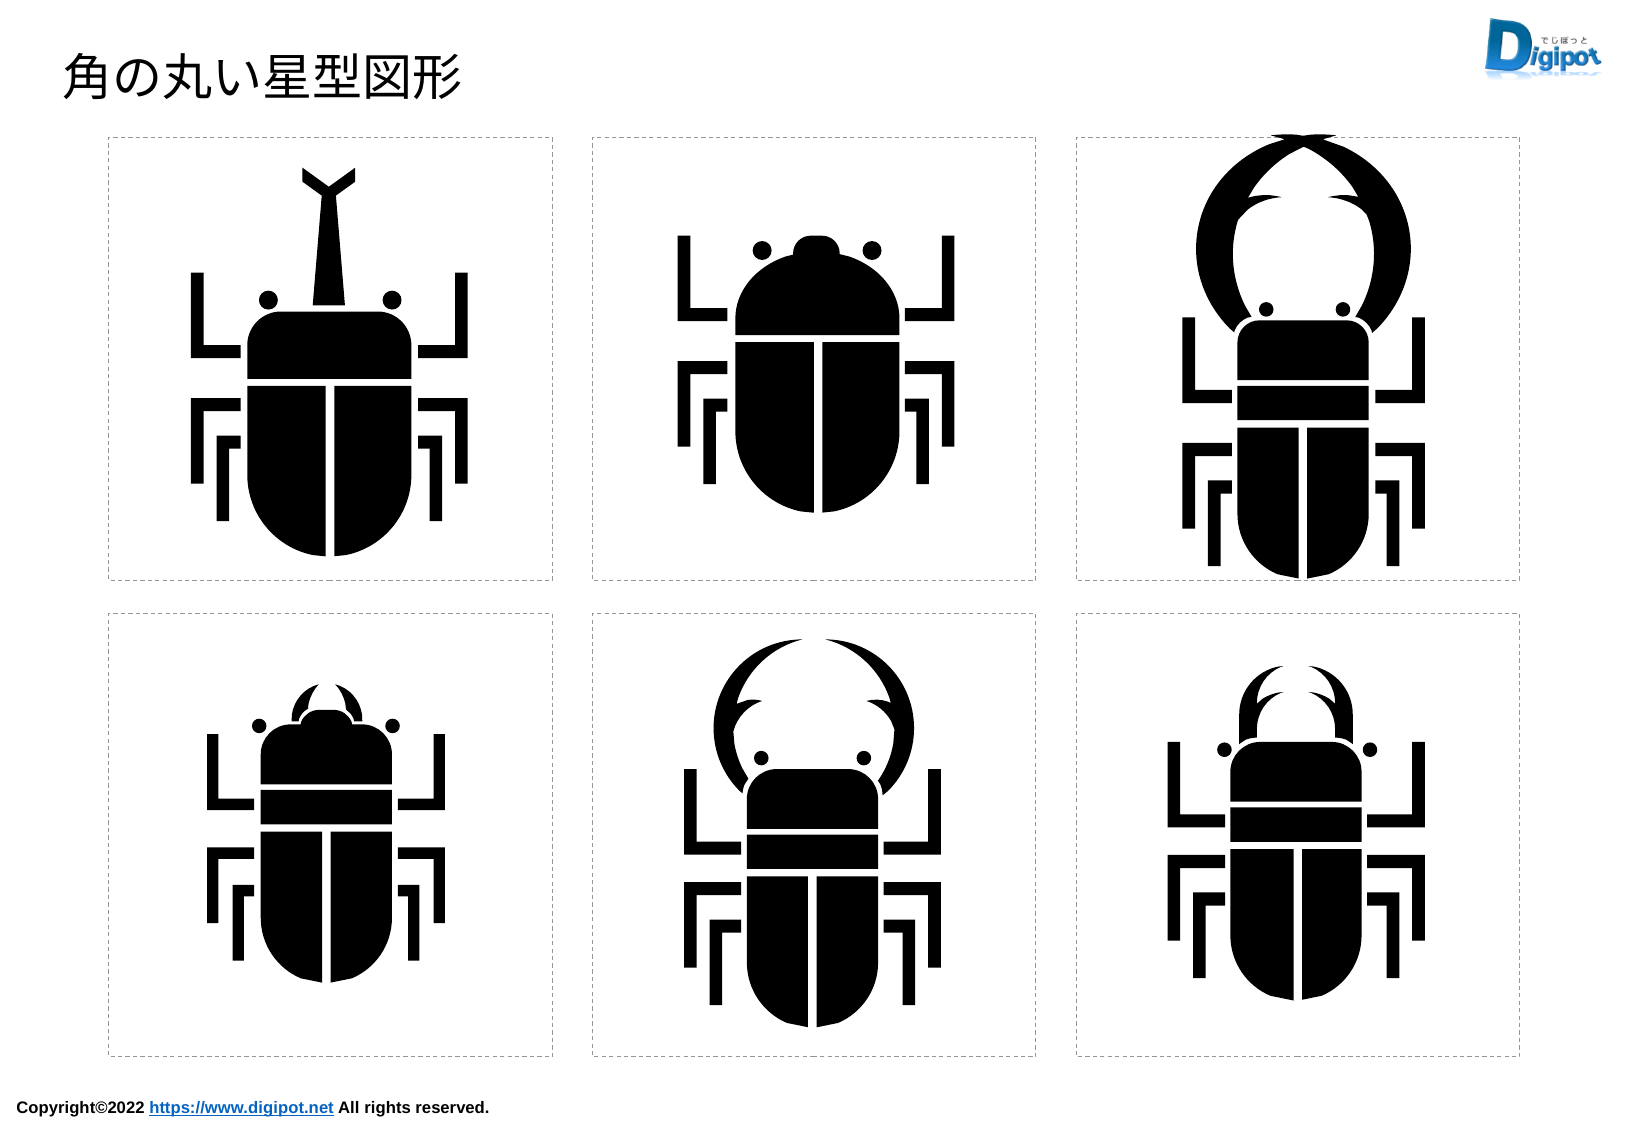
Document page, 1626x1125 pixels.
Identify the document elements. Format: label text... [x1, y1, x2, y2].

text_box [333, 384, 413, 558]
text_box [904, 398, 930, 485]
text_box [677, 234, 728, 322]
text_box [246, 384, 327, 558]
text_box [825, 638, 916, 798]
text_box [1216, 741, 1233, 759]
text_box [904, 234, 955, 322]
text_box [683, 881, 742, 969]
text_box [883, 768, 942, 856]
text_box [883, 919, 916, 1006]
text_box [712, 638, 803, 796]
text_box [1374, 442, 1426, 530]
text_box [417, 272, 469, 359]
text_box [1374, 316, 1426, 404]
text_box [397, 846, 446, 924]
text_box [1366, 741, 1426, 829]
text_box [259, 682, 401, 786]
text_box [250, 717, 268, 735]
text_box [821, 341, 901, 514]
text_box [745, 768, 880, 830]
text_box 角の丸い星型図形 [47, 38, 478, 113]
text_box [417, 397, 469, 485]
picture [1485, 18, 1602, 82]
text_box [1307, 664, 1354, 746]
text_box [1236, 385, 1370, 421]
text_box [702, 398, 728, 485]
text_box [259, 830, 324, 984]
text_box [815, 875, 880, 1029]
text_box [1301, 848, 1363, 1002]
text_box [1236, 319, 1370, 382]
text_box [745, 875, 809, 1029]
text_box [1195, 133, 1412, 335]
text_box [1207, 479, 1233, 567]
text_box [1366, 891, 1400, 979]
text_box [1229, 848, 1295, 1002]
text_box [1181, 316, 1233, 404]
text_box [417, 435, 443, 522]
text_box [206, 846, 255, 924]
text_box [190, 397, 242, 485]
text_box [734, 341, 815, 514]
text_box [329, 830, 393, 984]
text_box [1167, 854, 1226, 942]
text_box [1306, 426, 1370, 580]
text_box [1192, 891, 1226, 979]
text_box [397, 733, 446, 811]
text_box [1374, 479, 1400, 567]
text_box [709, 919, 742, 1006]
text_box [190, 272, 242, 359]
text_box [1229, 806, 1363, 843]
text_box [1238, 664, 1285, 746]
text_box [216, 435, 242, 522]
text_box [301, 165, 357, 307]
text_box [246, 289, 413, 380]
text_box [1361, 741, 1379, 759]
text_box [206, 733, 255, 811]
text_box [232, 884, 255, 962]
text_box [677, 360, 728, 448]
text_box [1229, 740, 1363, 803]
text_box [397, 884, 420, 962]
text_box [746, 834, 879, 870]
text_box [683, 768, 742, 856]
text_box [1167, 741, 1226, 829]
text_box [1236, 426, 1300, 580]
text_box [1366, 854, 1426, 942]
text_box [904, 360, 955, 448]
text_box [883, 881, 942, 969]
text_box [734, 234, 901, 337]
text_box [1181, 442, 1233, 530]
text_box [260, 789, 393, 825]
